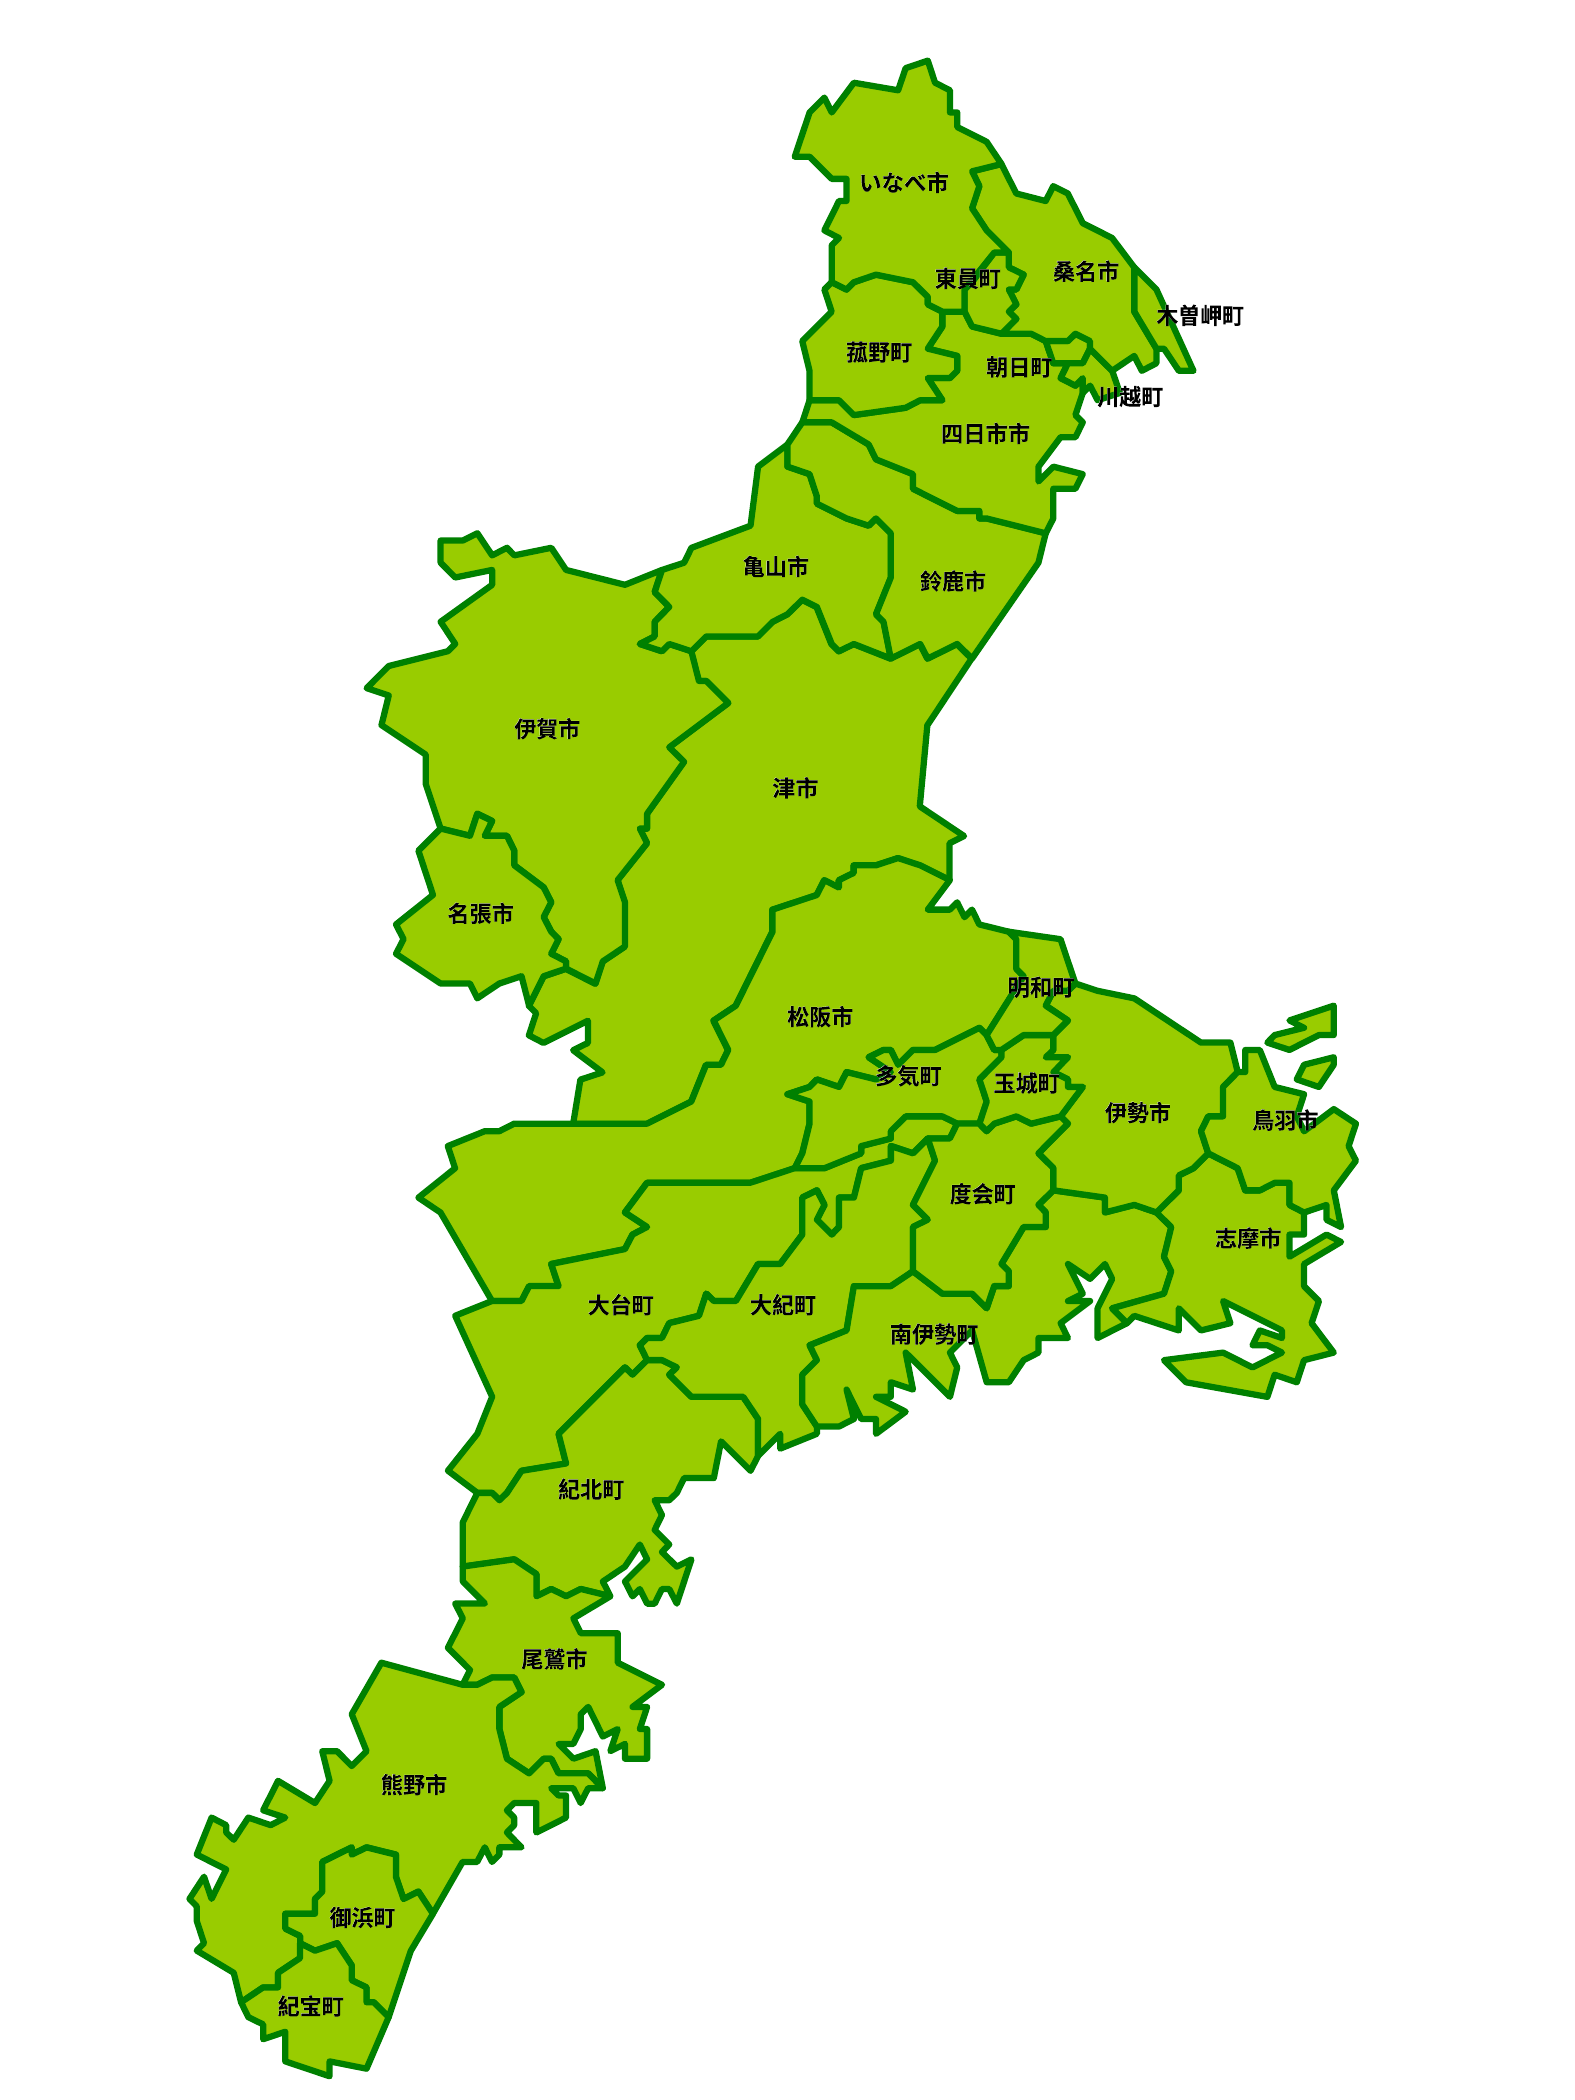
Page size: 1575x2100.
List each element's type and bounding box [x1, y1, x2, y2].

text_box [1104, 1101, 1171, 1124]
text_box [942, 422, 1030, 445]
text_box [329, 1906, 395, 1929]
text_box [787, 1005, 853, 1028]
text_box [558, 1477, 624, 1501]
text_box [846, 340, 912, 364]
text_box [381, 1773, 447, 1796]
text_box [513, 717, 580, 740]
text_box [1252, 1108, 1318, 1132]
text_box [1156, 304, 1244, 327]
text_box [189, 60, 1357, 2077]
text_box [1053, 259, 1119, 283]
text_box [993, 1071, 1060, 1095]
text_box [934, 267, 1001, 290]
text_box [742, 555, 809, 578]
text_box [986, 355, 1052, 378]
text_box [919, 569, 986, 593]
text_box [875, 1064, 942, 1087]
text_box [890, 1322, 979, 1346]
text_box [750, 1293, 816, 1316]
text_box [1097, 385, 1163, 408]
text_box [277, 1994, 344, 2018]
text_box [587, 1293, 654, 1316]
text_box [521, 1647, 587, 1670]
text_box [860, 171, 949, 194]
text_box [447, 902, 514, 925]
text_box [949, 1182, 1016, 1205]
text_box [1215, 1226, 1281, 1250]
text_box [772, 776, 818, 799]
text_box [1008, 975, 1075, 999]
